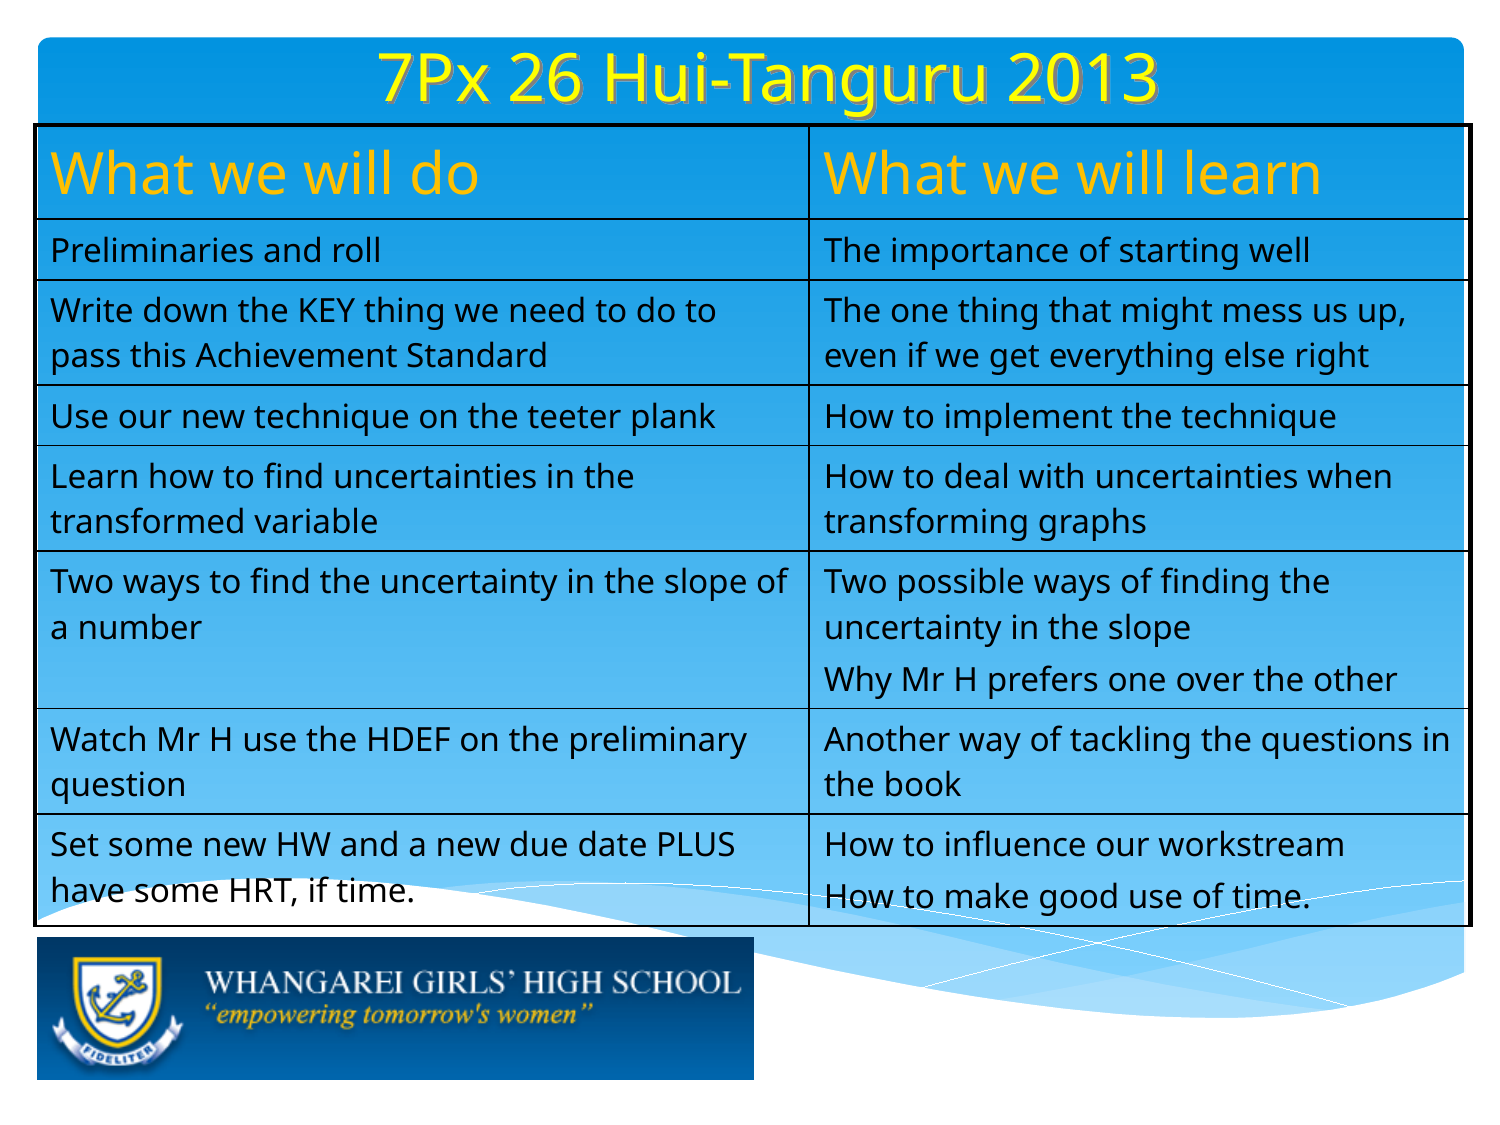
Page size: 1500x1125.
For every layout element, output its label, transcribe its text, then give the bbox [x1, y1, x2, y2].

table_cell Two ways to find the uncertainty in the slope of a number [37, 552, 808, 708]
table_cell The importance of starting well [810, 220, 1468, 279]
table_cell Use our new technique on the teeter plank [37, 386, 808, 445]
table_cell How to implement the technique [810, 386, 1468, 445]
table_cell Two possible ways of finding the uncertainty in the slope Why Mr H prefers one over the other [810, 552, 1468, 708]
table_cell Write down the KEY thing we need to do to pass this Achievement Standard [37, 281, 808, 384]
table_cell Preliminaries and roll [37, 220, 808, 279]
table_cell How to influence our workstream How to make good use of time. [810, 815, 1468, 925]
table_cell Watch Mr H use the HDEF on the preliminary question [37, 709, 808, 813]
picture [37, 937, 754, 1080]
table_cell Set some new HW and a new due date PLUS have some HRT, if time. [37, 815, 808, 925]
table_cell The one thing that might mess us up, even if we get everything else right [810, 281, 1468, 384]
table_cell How to deal with uncertainties when transforming graphs [810, 446, 1468, 550]
text_box 7Px 26 Hui-Tanguru 2013 [162, 24, 1375, 123]
table_header What we will do [37, 127, 808, 218]
table_cell Another way of tackling the questions in the book [810, 709, 1468, 813]
table_cell Learn how to find uncertainties in the transformed variable [37, 446, 808, 550]
table_header What we will learn [810, 127, 1468, 218]
